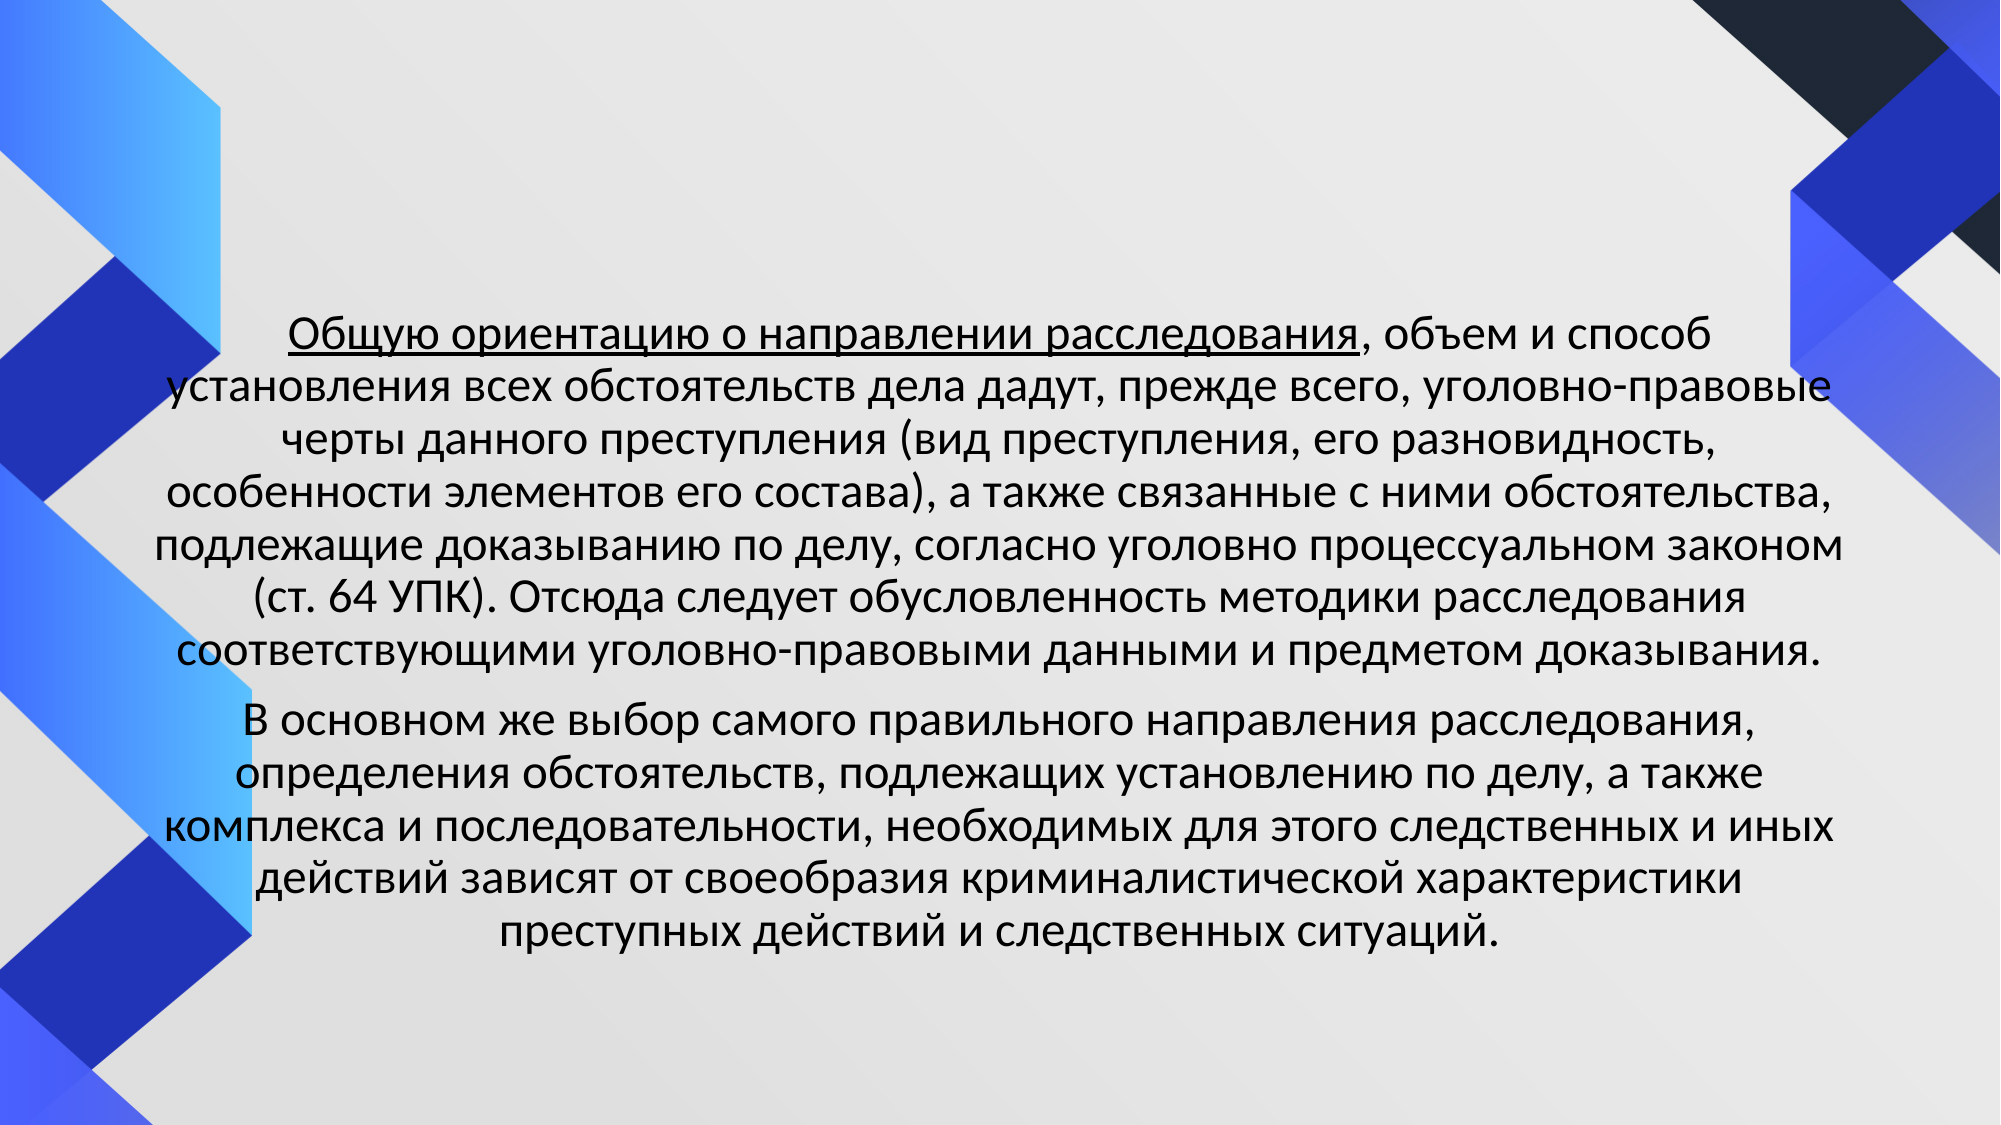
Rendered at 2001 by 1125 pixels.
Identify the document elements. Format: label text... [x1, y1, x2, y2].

list Общую ориентацию о направлении расследования, объем и способ установления всех обстоятельств дела дадут, прежде всего, уголовно-правовые черты данного преступления (вид преступления, его разновидность, особенности элементов его состава), а также связанные с ними обстоятельства, подлежащие доказыванию по делу, согласно уголовно процессуальном законом (ст. 64 УПК). Отсюда следует обусловленность методики расследования соответствующими уголовно-правовыми данными и предметом доказывания. В основном же выбор самого правильного направления расследования, определения обстоятельств, подлежащих установлению по делу, а также комплекса и последовательности, необходимых для этого следственных и иных действий зависят от своеобразия криминалистической характеристики преступных действий и следственных ситуаций. [137, 299, 1863, 1014]
picture [0, 0, 2000, 1125]
